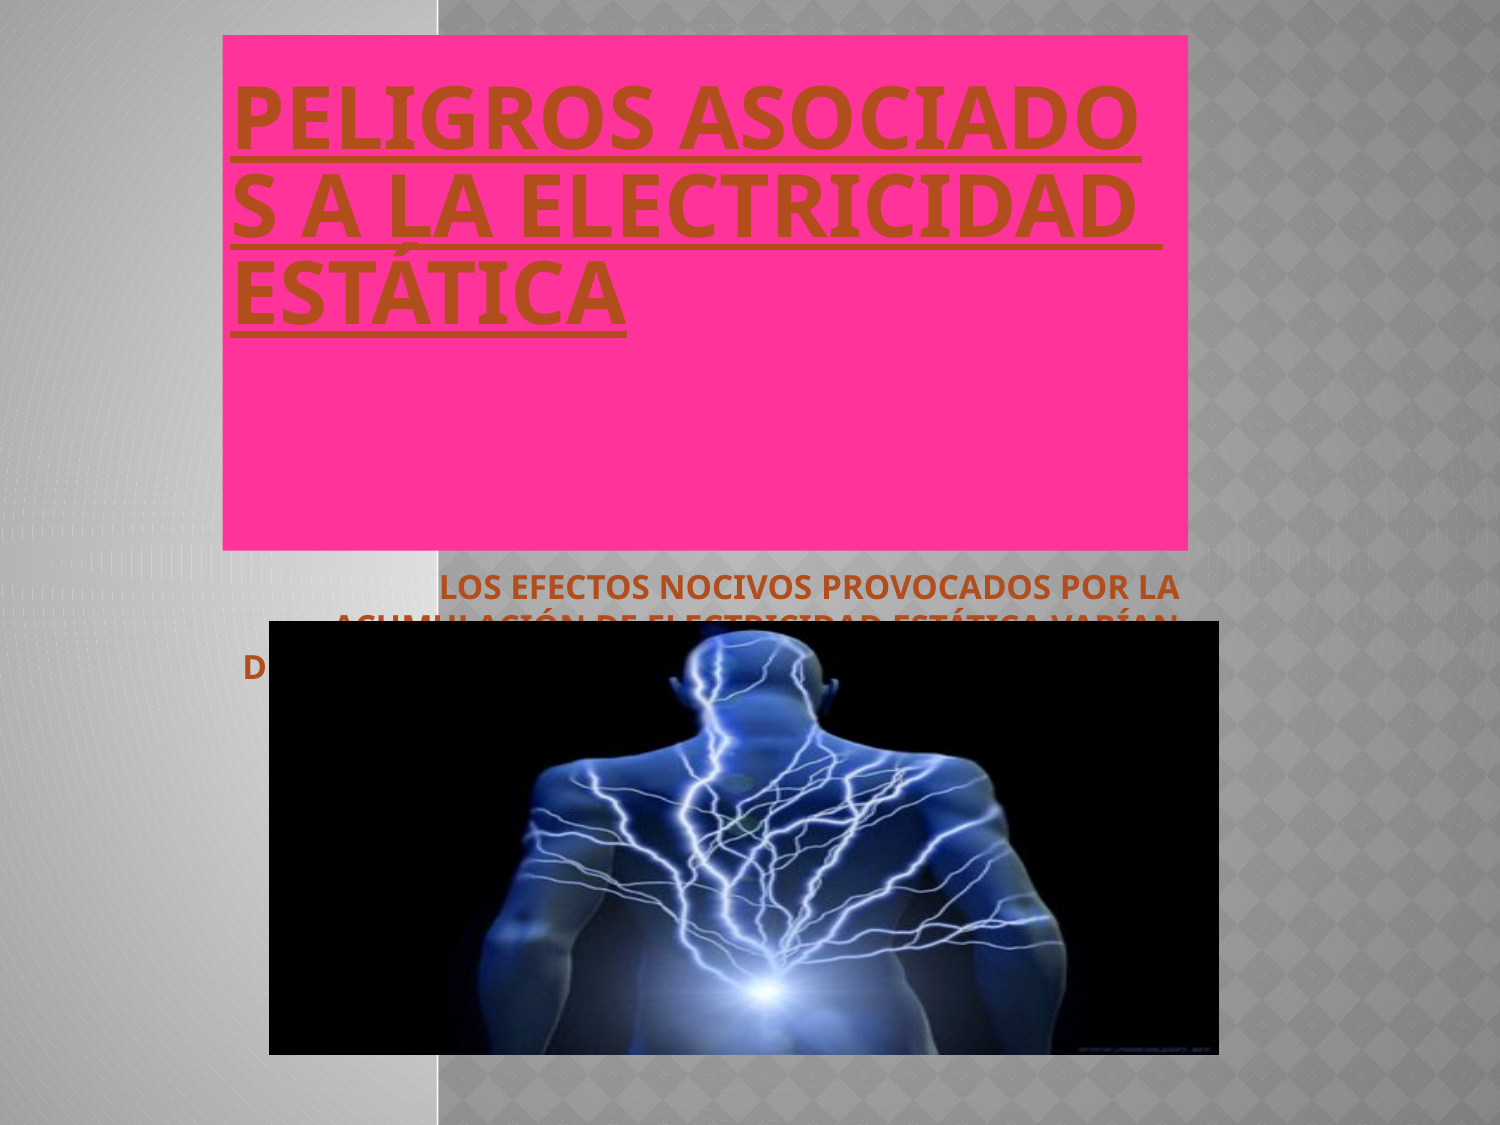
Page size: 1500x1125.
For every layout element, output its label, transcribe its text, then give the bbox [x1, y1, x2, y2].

picture [269, 620, 1220, 1055]
title Peligros asociados a la electricidad estática Los efectos nocivos provocados por la acumulación de electricidad estática varían desde la incomodidad que se experimenta cuando al tocar un objeto cargado. [222, 35, 1189, 551]
